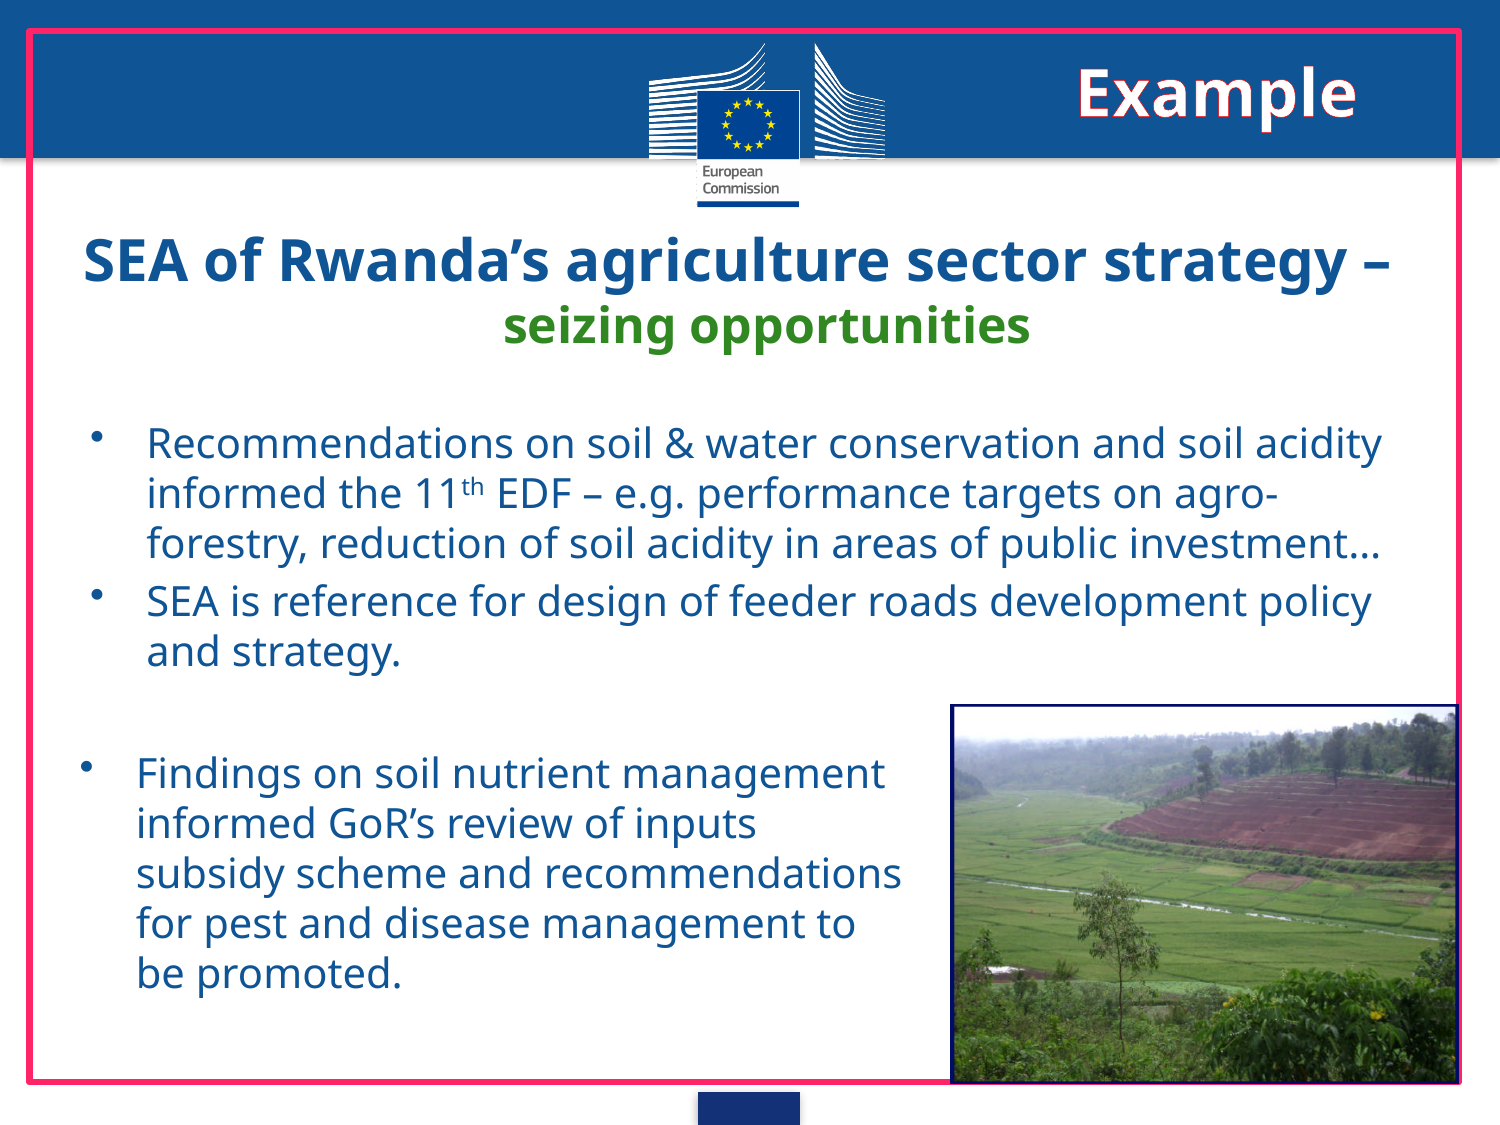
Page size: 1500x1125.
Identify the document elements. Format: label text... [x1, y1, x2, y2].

text_box Findings on soil nutrient management informed GoR’s review of inputs subsidy scheme and recommendations for pest and disease management to be promoted. [64, 739, 928, 1024]
title SEA of Rwanda’s agriculture sector strategy – seizing opportunities [64, 179, 1412, 398]
text_box [29, 30, 1459, 1083]
text_box Example [986, 42, 1447, 138]
list Recommendations on soil & water conservation and soil acidity informed the 11th EDF – e.g. performance targets on agro-forestry, reduction of soil acidity in areas of public investment… SEA is reference for design of feeder roads development policy and strategy. [75, 408, 1436, 752]
picture [950, 703, 1460, 1085]
